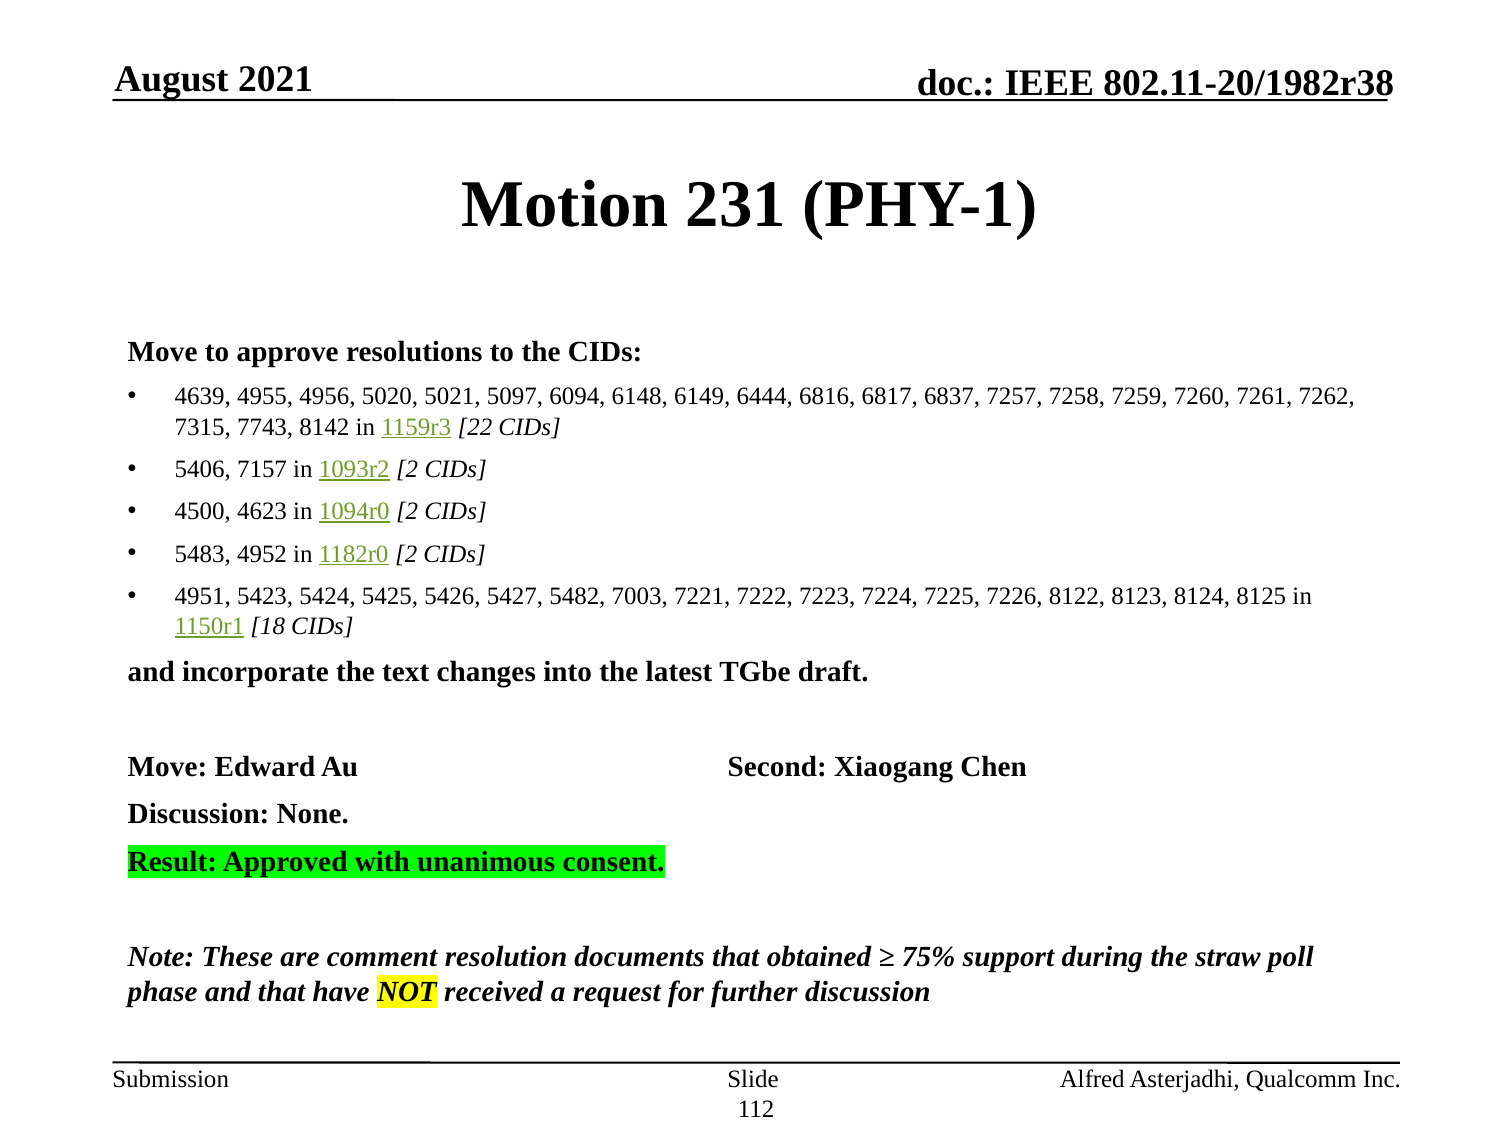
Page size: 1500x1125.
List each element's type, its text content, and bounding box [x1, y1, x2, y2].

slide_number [114, 54, 423, 100]
slide_number Slide 112 [712, 1061, 800, 1123]
list Move to approve resolutions to the CIDs: 4639, 4955, 4956, 5020, 5021, 5097, 6094, 6148, 6149, 6444, 6816, 6817, 6837, 7257, 7258, 7259, 7260, 7261, 7262, 7315, 7743, 8142 in 1159r3 [22 CIDs] 5406, 7157 in 1093r2 [2 CIDs] 4500, 4623 in 1094r0 [2 CIDs] 5483, 4952 in 1182r0 [2 CIDs] 4951, 5423, 5424, 5425, 5426, 5427, 5482, 7003, 7221, 7222, 7223, 7224, 7225, 7226, 8122, 8123, 8124, 8125 in 1150r1 [18 CIDs] and incorporate the text changes into the latest TGbe draft. Move: Edward Au Second: Xiaogang Chen Discussion: None. Result: Approved with unanimous consent. Note: These are comment resolution documents that obtained ≥ 75% support during the straw poll phase and that have NOT received a request for further discussion [112, 324, 1388, 1063]
footer Alfred Asterjadhi, Qualcomm Inc. [878, 1061, 1402, 1093]
title Motion 231 (PHY-1) [112, 112, 1388, 288]
